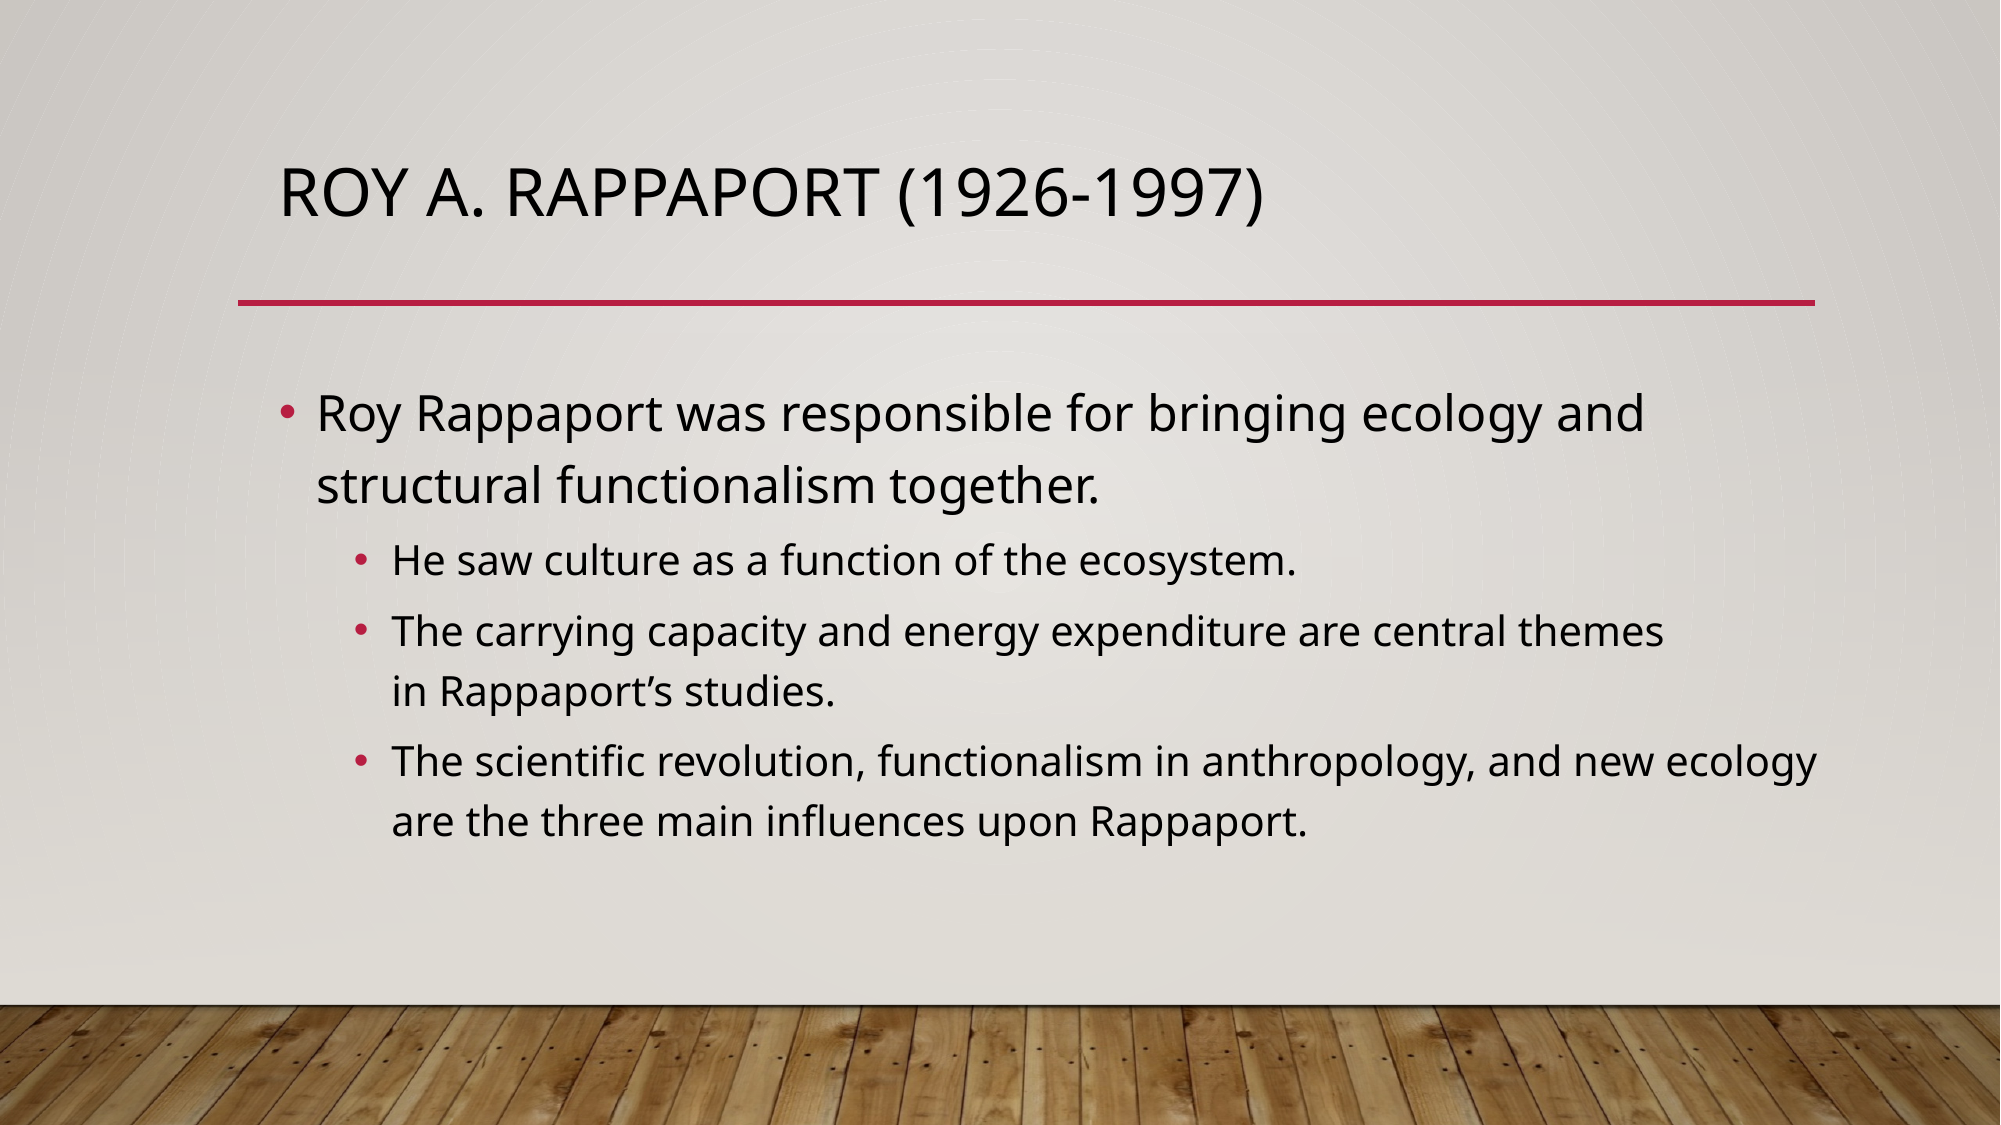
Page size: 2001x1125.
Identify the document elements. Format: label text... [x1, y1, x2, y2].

title Roy A. Rappaport (1926-1997) [263, 151, 1840, 324]
picture [0, 1005, 2000, 1125]
list Roy Rappaport was responsible for bringing ecology and structural functionalism together. He saw culture as a function of the ecosystem. The carrying capacity and energy expenditure are central themes in Rappaport’s studies. The scientific revolution, functionalism in anthropology, and new ecology are the three main influences upon Rappaport. [263, 362, 1840, 956]
